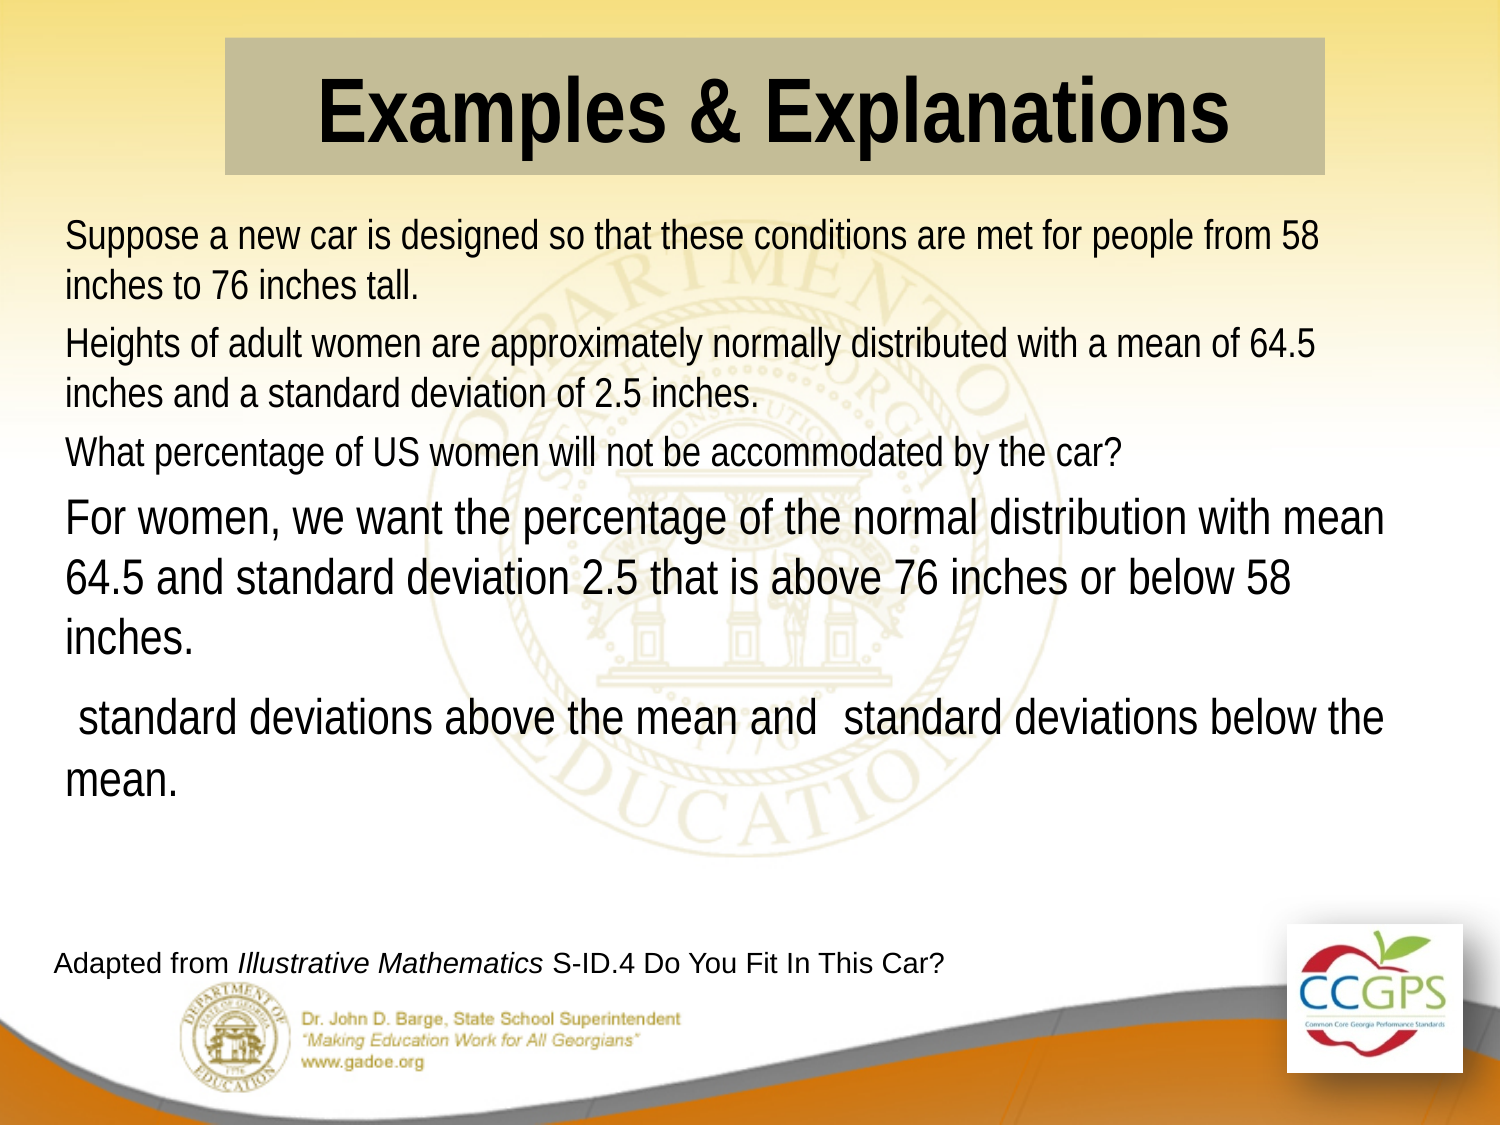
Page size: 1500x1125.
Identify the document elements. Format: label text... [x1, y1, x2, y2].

title Examples & Explanations [224, 37, 1326, 176]
text_box Adapted from Illustrative Mathematics S-ID.4 Do You Fit In This Car? [38, 936, 961, 987]
picture [0, 0, 1500, 1125]
